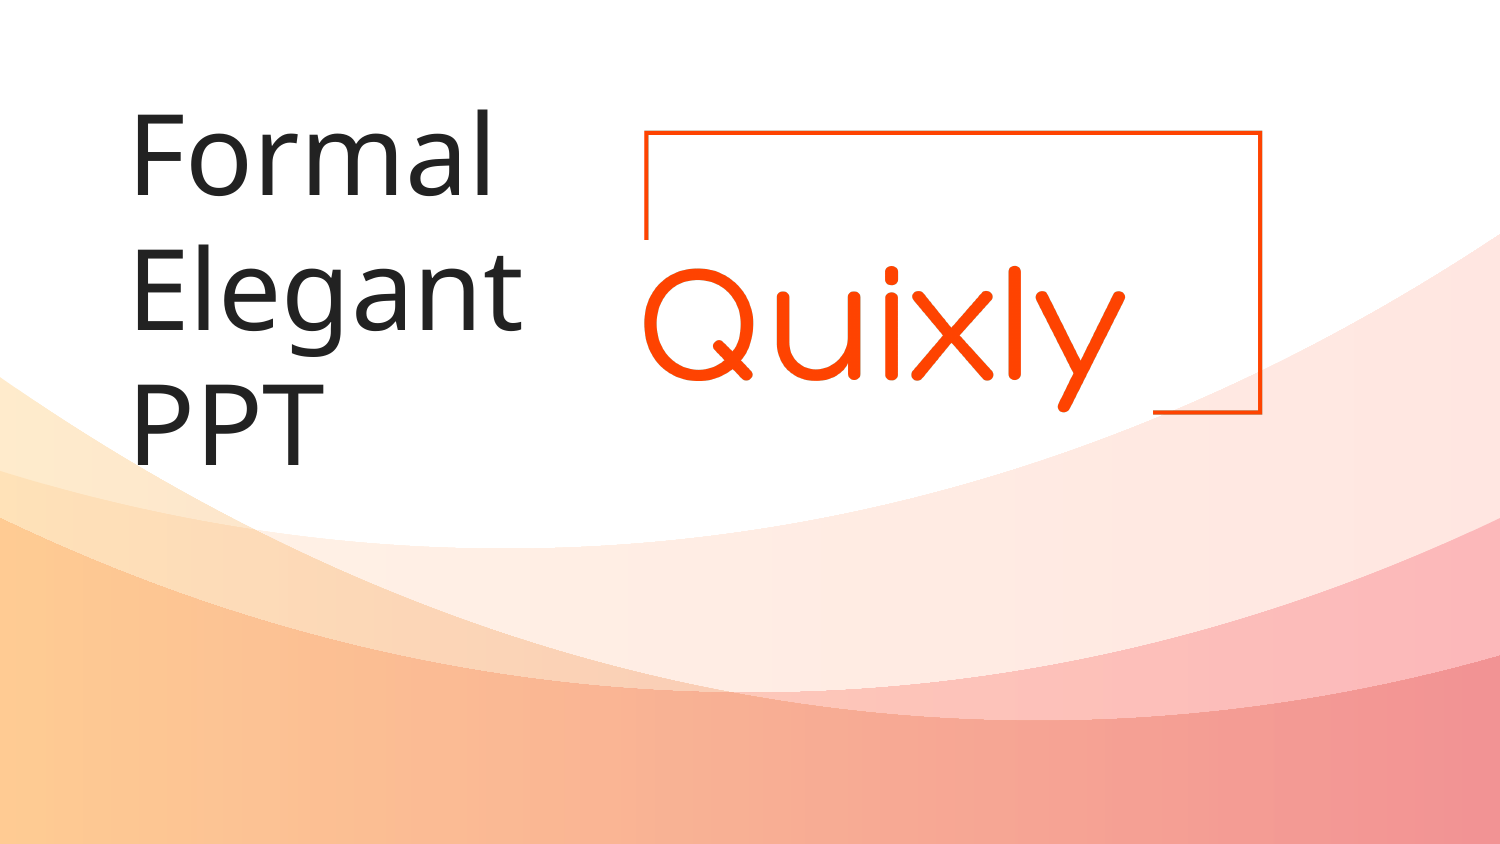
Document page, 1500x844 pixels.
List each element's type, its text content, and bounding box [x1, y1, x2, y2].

picture [588, 0, 1316, 546]
title Formal Elegant PPT [127, 82, 583, 478]
